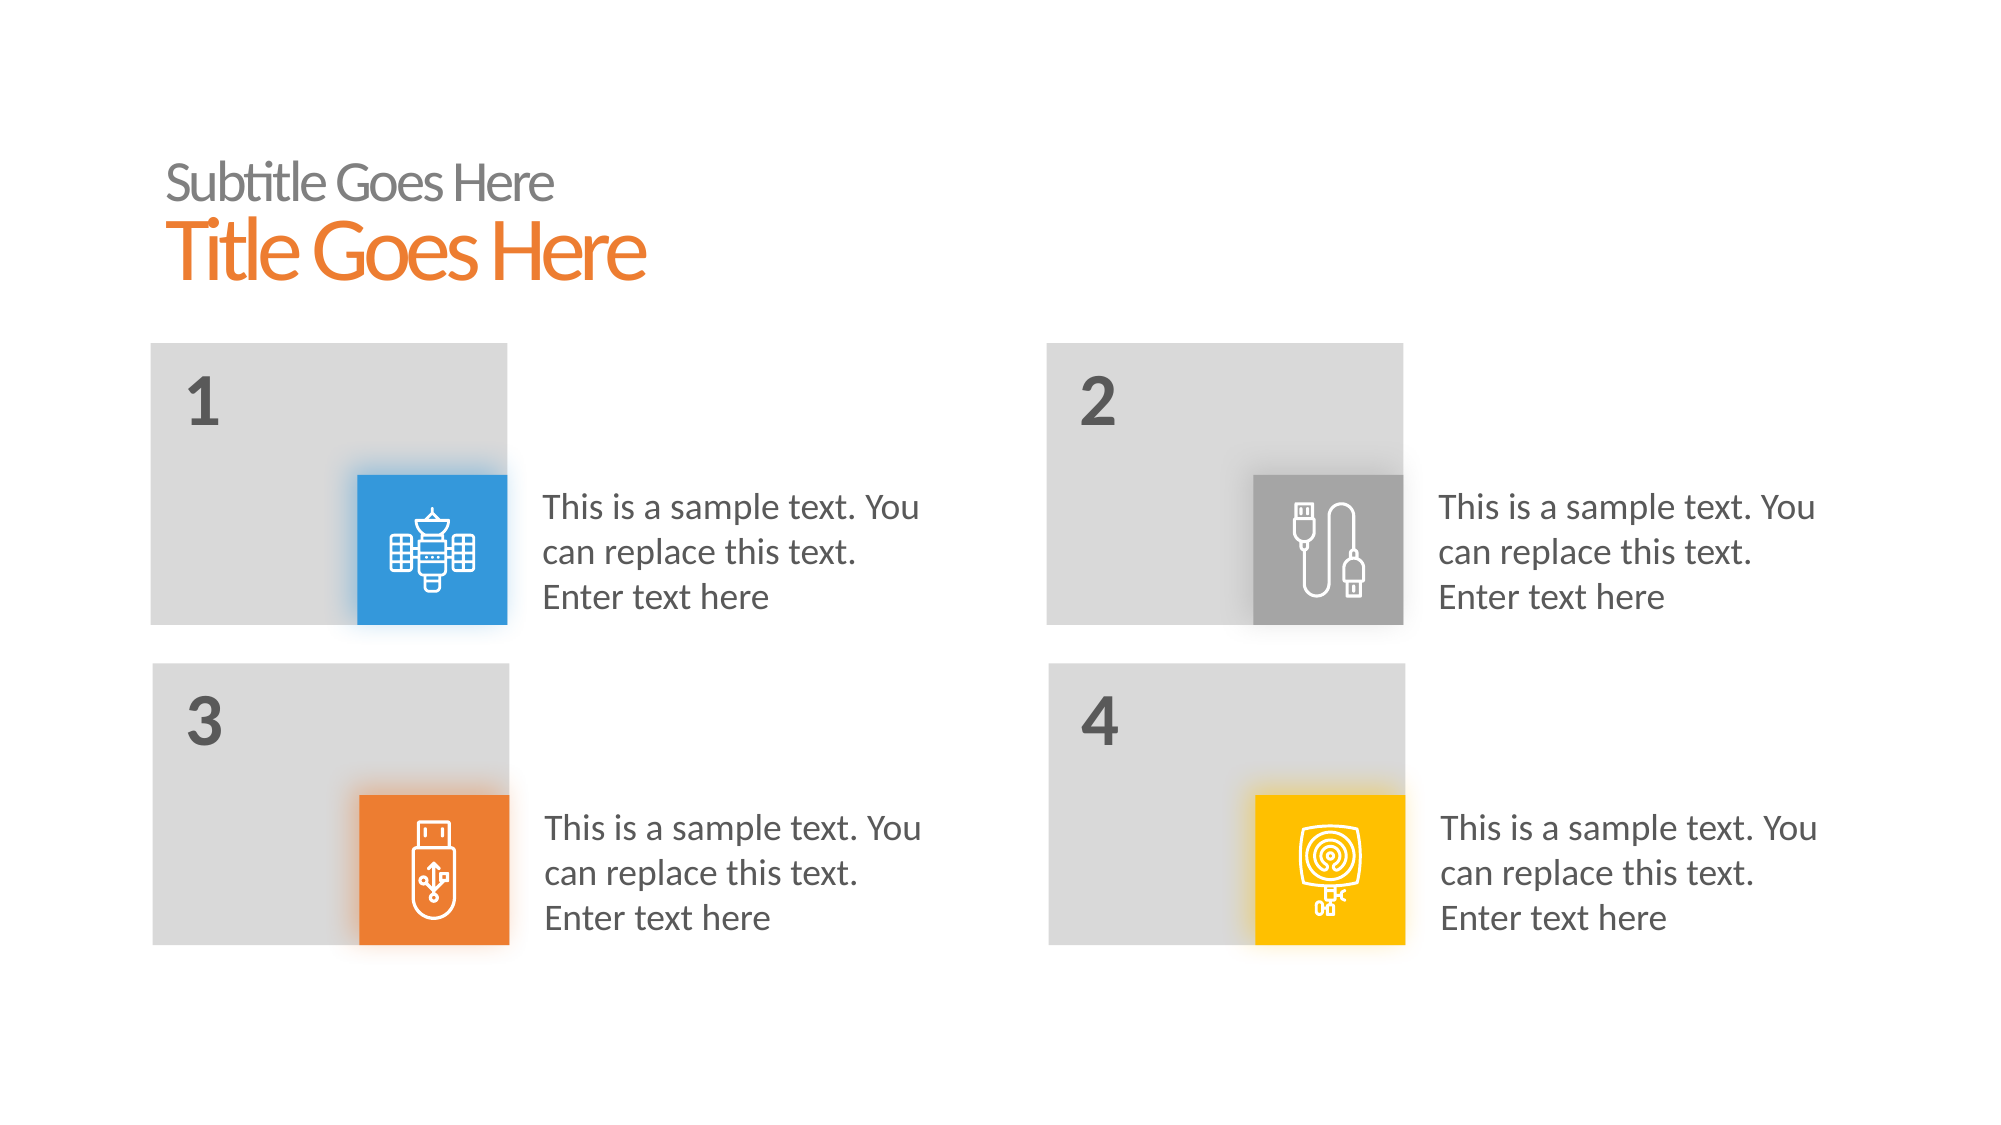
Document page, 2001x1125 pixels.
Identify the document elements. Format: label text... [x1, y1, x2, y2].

text_box This is a sample text. You can replace this text. Enter text here [529, 788, 954, 952]
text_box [150, 343, 508, 625]
text_box This is a sample text. You can replace this text. Enter text here [1423, 468, 1848, 632]
text_box This is a sample text. You can replace this text. Enter text here [527, 468, 952, 632]
text_box This is a sample text. You can replace this text. Enter text here [1425, 788, 1850, 952]
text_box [1048, 663, 1406, 946]
text_box Title Goes Here [150, 221, 836, 307]
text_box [1046, 343, 1404, 625]
text_box Subtitle Goes Here [150, 135, 836, 221]
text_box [152, 663, 510, 946]
